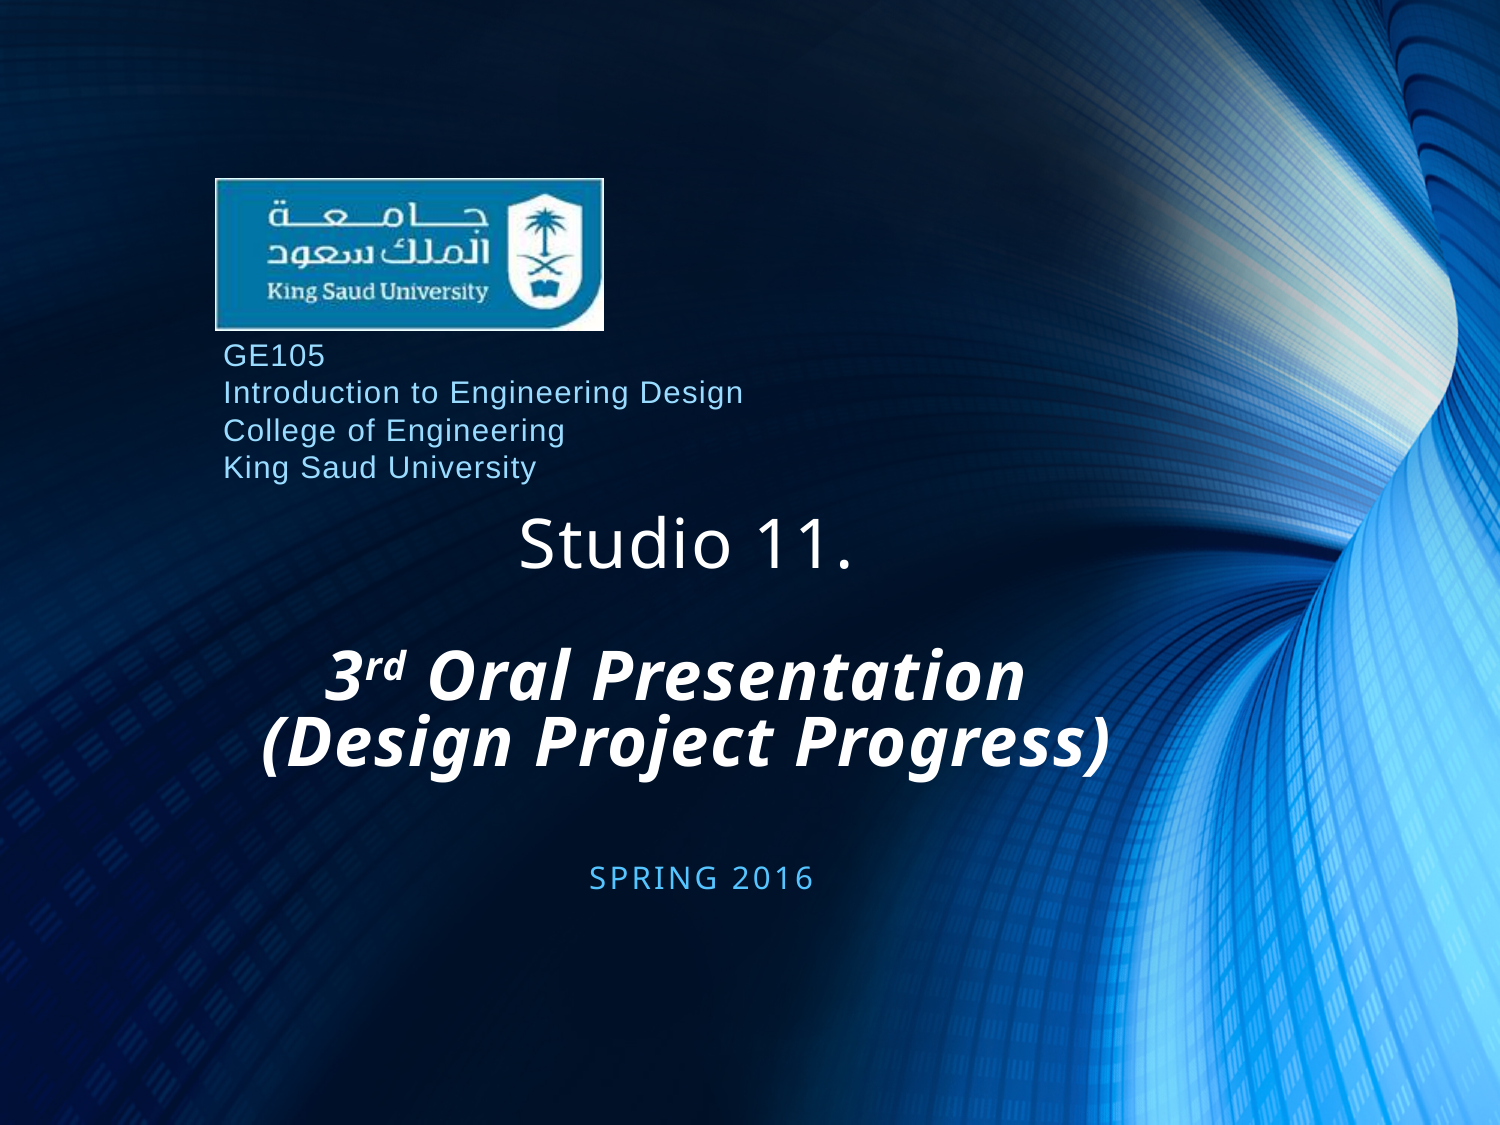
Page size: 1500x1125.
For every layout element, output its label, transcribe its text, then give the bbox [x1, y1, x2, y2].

picture [0, 0, 1500, 1125]
title Studio 11. 3rd Oral Presentation (Design Project Progress) [165, 491, 1210, 787]
subtitle SPRING 2016 [218, 854, 1184, 1071]
text_box GE105 Introduction to Engineering Design College of Engineering King Saud University [208, 327, 771, 527]
